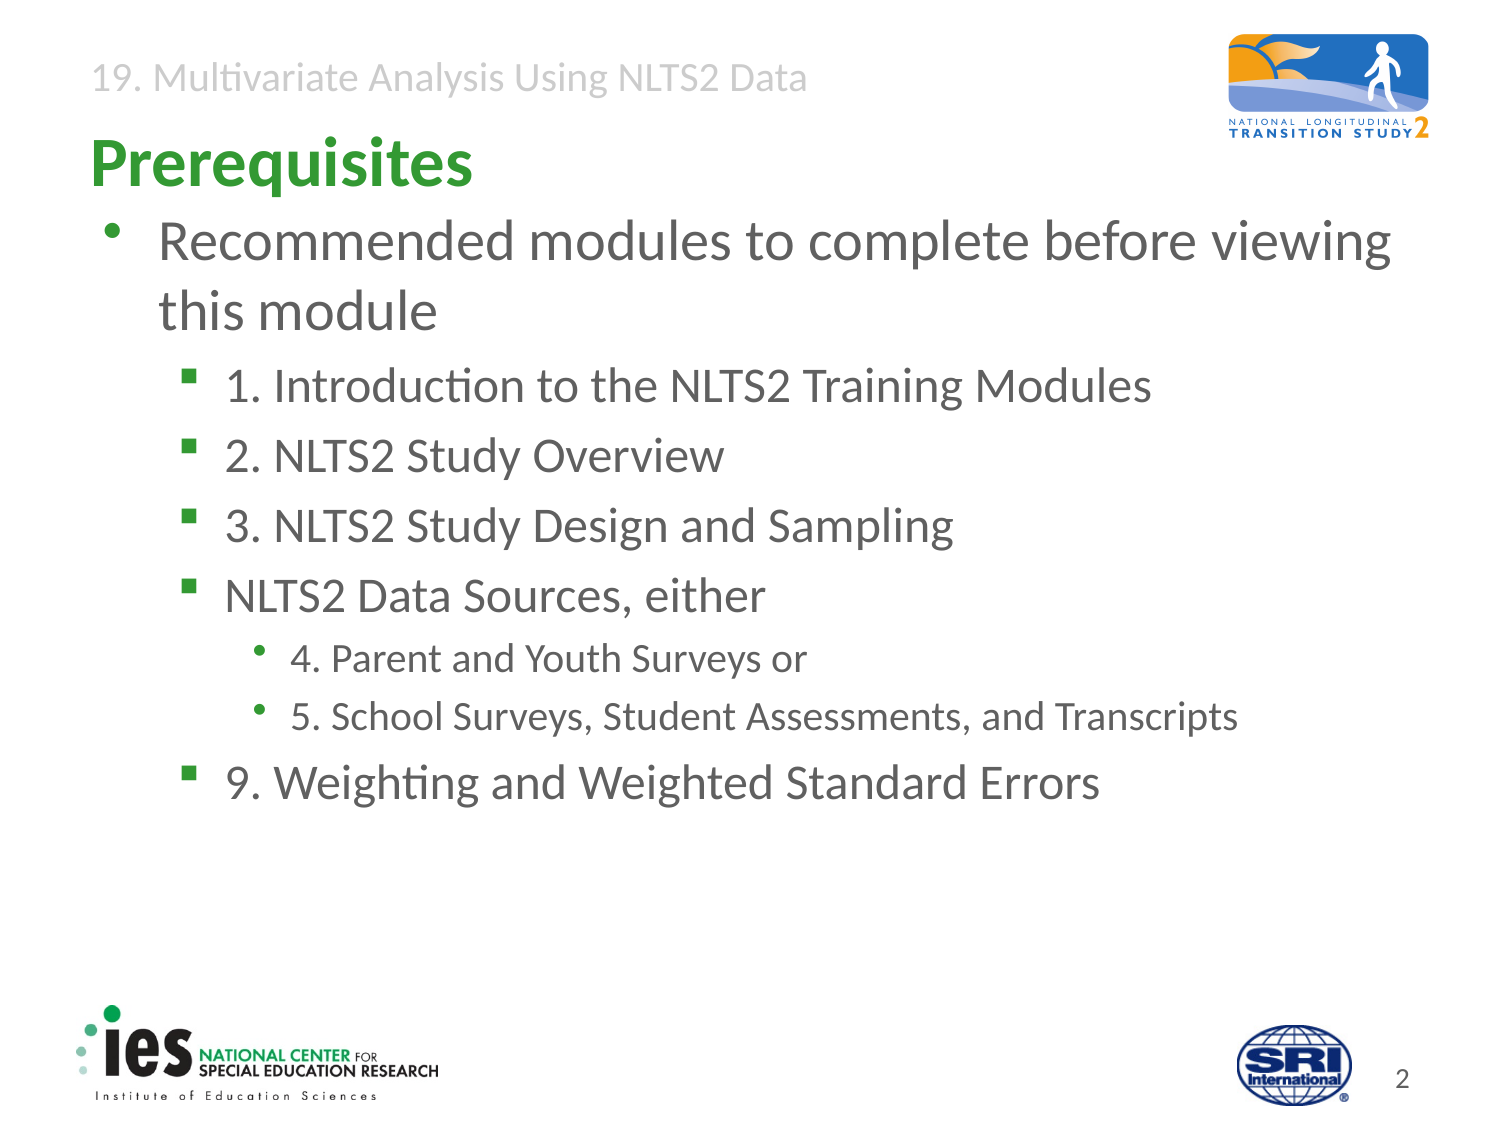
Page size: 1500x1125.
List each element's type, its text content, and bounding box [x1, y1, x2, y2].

picture [76, 1005, 438, 1100]
list Recommended modules to complete before viewing this module 1. Introduction to the NLTS2 Training Modules 2. NLTS2 Study Overview 3. NLTS2 Study Design and Sampling NLTS2 Data Sources, either 4. Parent and Youth Surveys or 5. School Surveys, Student Assessments, and Transcripts 9. Weighting and Weighted Standard Errors [87, 194, 1438, 938]
picture [1237, 1025, 1352, 1106]
slide_number 1 [1321, 1051, 1426, 1125]
title Prerequisites [74, 90, 1426, 226]
